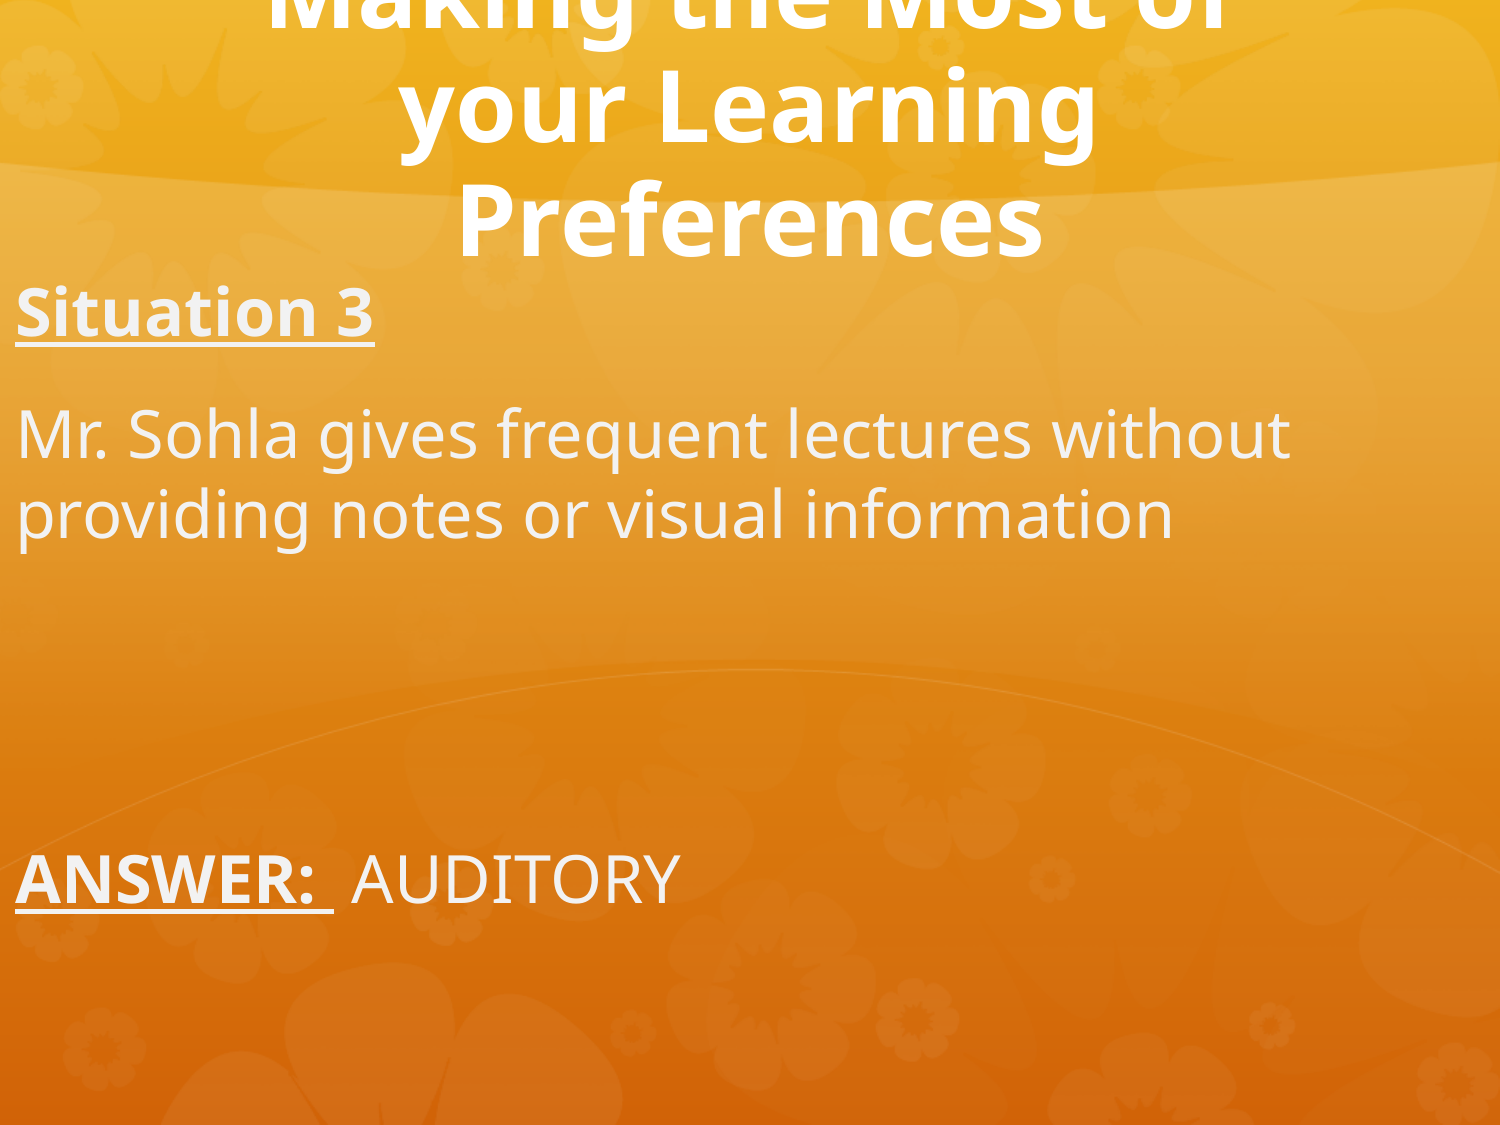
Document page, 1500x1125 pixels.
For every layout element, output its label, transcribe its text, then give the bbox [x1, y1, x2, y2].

picture [0, 0, 1500, 262]
list Situation 3 Mr. Sohla gives frequent lectures without providing notes or visual information ANSWER: AUDITORY [0, 262, 1500, 1125]
title Making the Most of your Learning Preferences [127, 14, 1372, 203]
